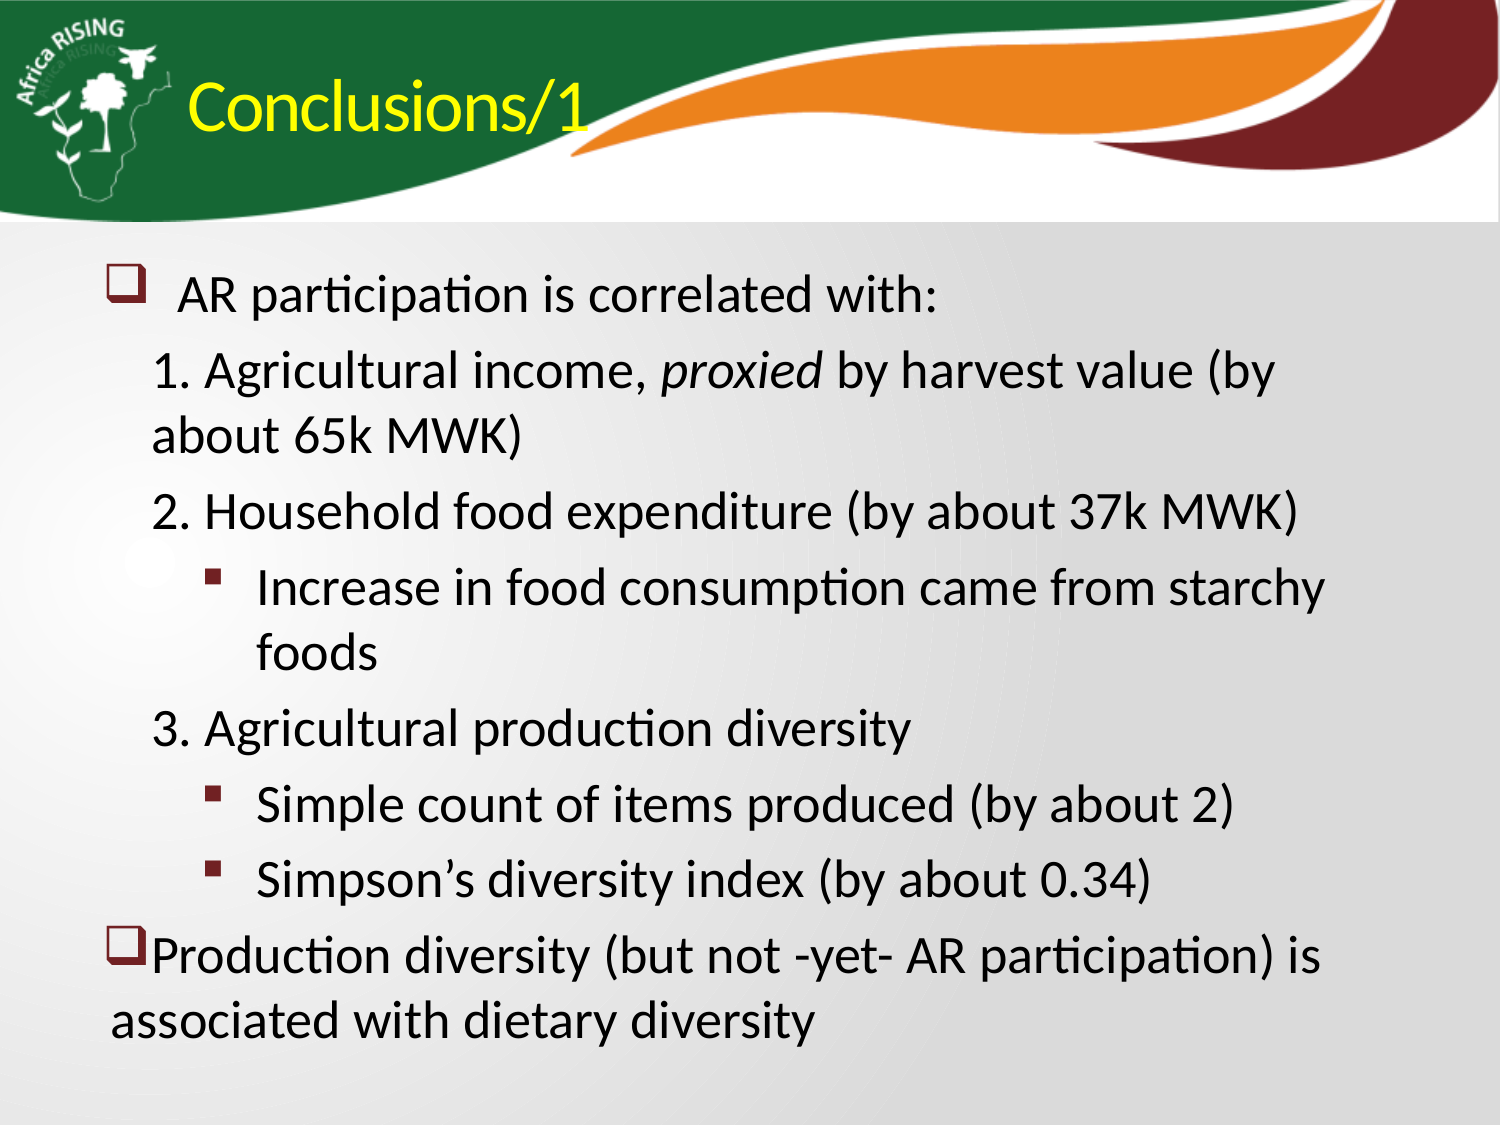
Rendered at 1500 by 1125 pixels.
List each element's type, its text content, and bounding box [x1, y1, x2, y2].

picture [0, 0, 1499, 222]
text_box Conclusions/1 [172, 49, 1500, 157]
list AR participation is correlated with: 1. Agricultural income, proxied by harvest value (by about 65k MWK) 2. Household food expenditure (by about 37k MWK) Increase in food consumption came from starchy foods 3. Agricultural production diversity Simple count of items produced (by about 2) Simpson’s diversity index (by about 0.34) Production diversity (but not -yet- AR participation) is associated with dietary diversity [87, 250, 1363, 1100]
